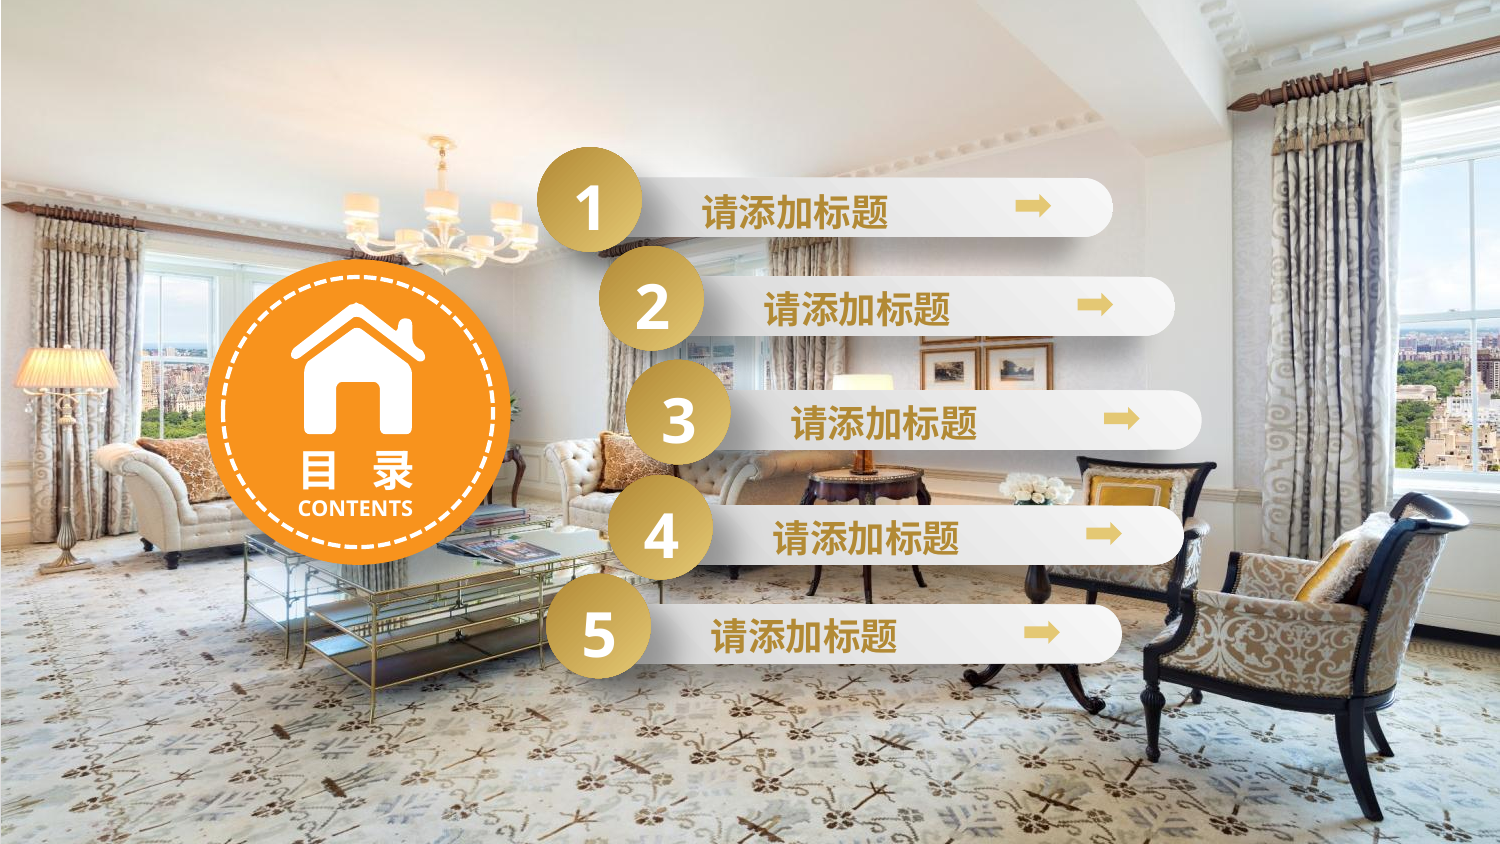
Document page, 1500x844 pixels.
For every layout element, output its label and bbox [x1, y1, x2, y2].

text_box [289, 302, 427, 435]
picture [1, 0, 1500, 844]
